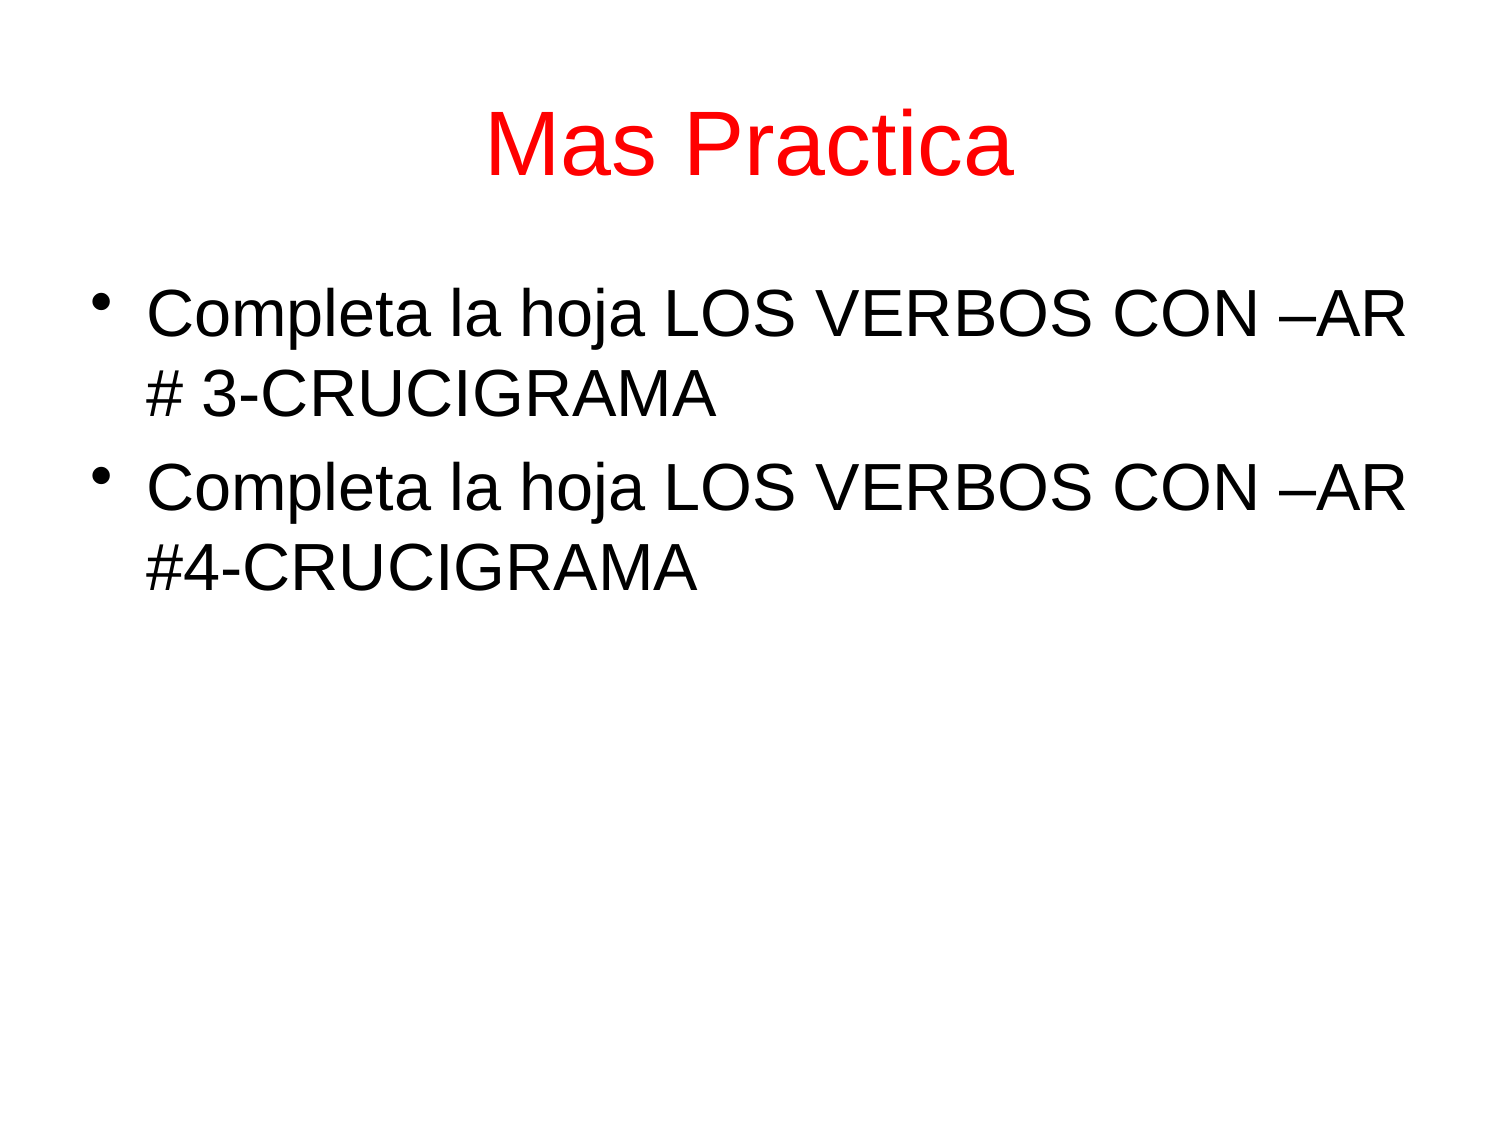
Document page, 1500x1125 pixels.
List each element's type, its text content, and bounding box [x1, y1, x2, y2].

list Completa la hoja LOS VERBOS CON –AR # 3-CRUCIGRAMA Completa la hoja LOS VERBOS CON –AR #4-CRUCIGRAMA [75, 262, 1425, 1005]
title Mas Practica [75, 45, 1425, 233]
